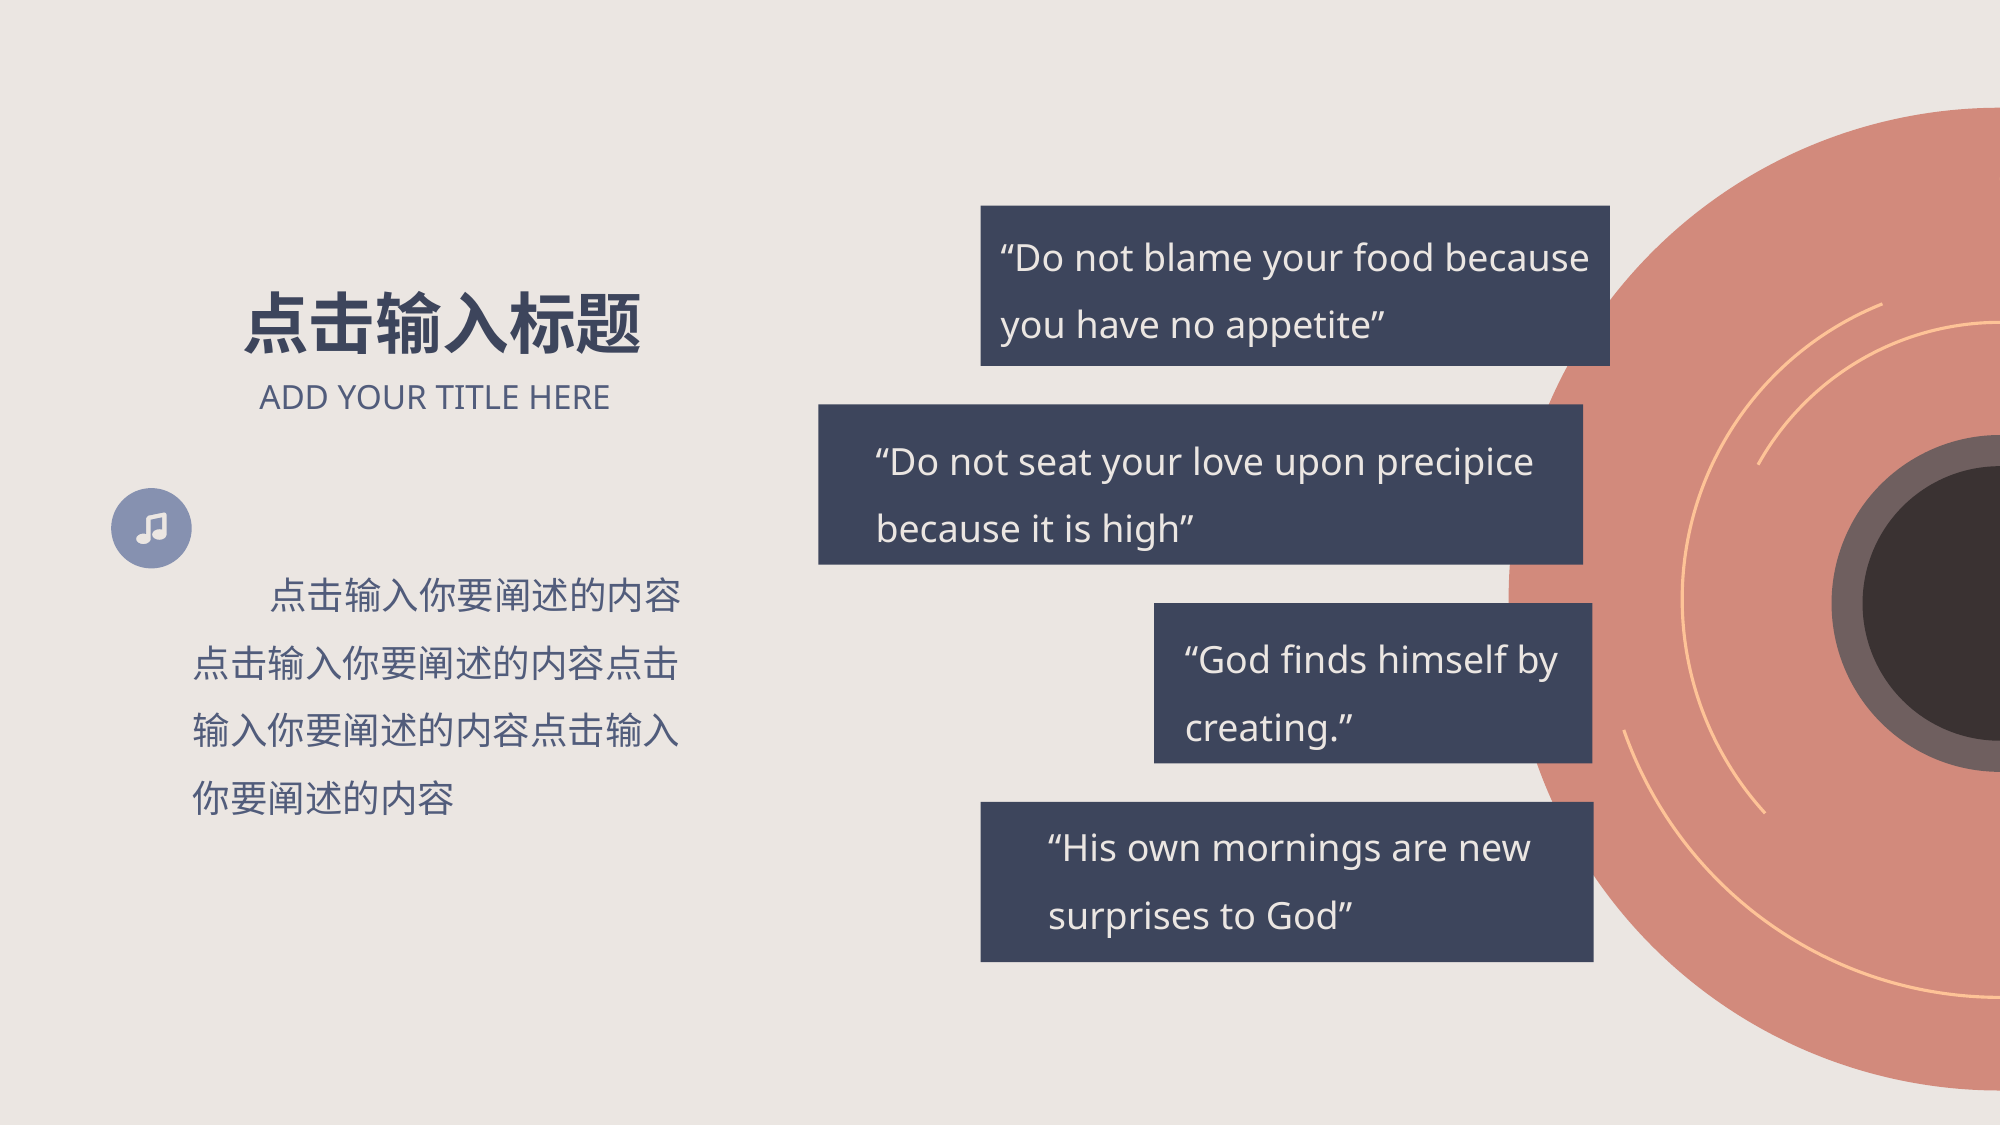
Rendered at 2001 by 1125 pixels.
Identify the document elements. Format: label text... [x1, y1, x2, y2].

text_box “God finds himself by creating.” [1169, 606, 1508, 756]
text_box [980, 204, 1508, 367]
text_box [1153, 602, 1508, 764]
text_box “His own mornings are new surprises to God” [1033, 794, 1508, 945]
text_box 点击输入你要阐述的内容点击输入你要阐述的内容点击输入你要阐述的内容点击输入你要阐述的内容 [177, 542, 701, 873]
text_box [111, 488, 192, 569]
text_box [1508, 107, 2000, 1091]
text_box “Do not blame your food because you have no appetite” [985, 204, 1508, 354]
text_box 点击输入标题 [227, 274, 658, 370]
text_box ADD YOUR TITLE HERE [244, 368, 627, 424]
text_box [980, 801, 1508, 963]
text_box “Do not seat your love upon precipice because it is high” [860, 407, 1508, 558]
text_box [817, 403, 1508, 566]
